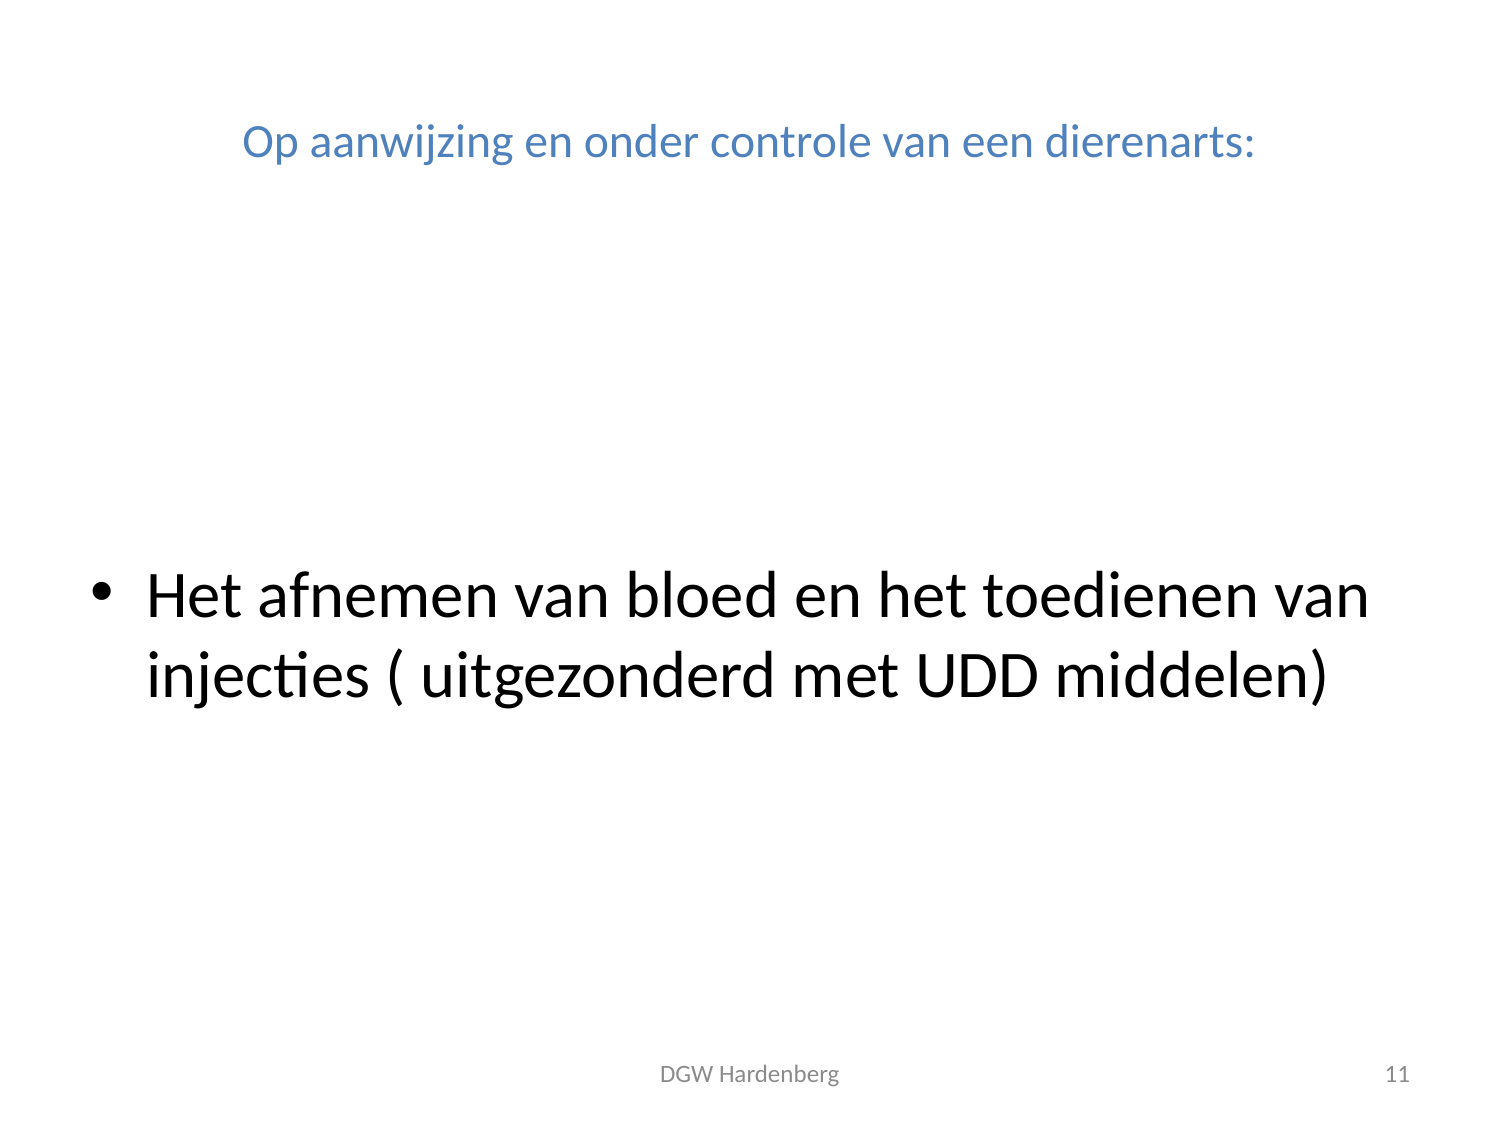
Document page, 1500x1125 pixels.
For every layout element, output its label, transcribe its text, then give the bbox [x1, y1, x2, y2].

slide_number 11 [1074, 1042, 1425, 1103]
footer DGW Hardenberg [512, 1042, 988, 1103]
list Het afnemen van bloed en het toedienen van injecties ( uitgezonderd met UDD middelen) [75, 262, 1425, 1005]
title Op aanwijzing en onder controle van een dierenarts: [75, 45, 1425, 233]
